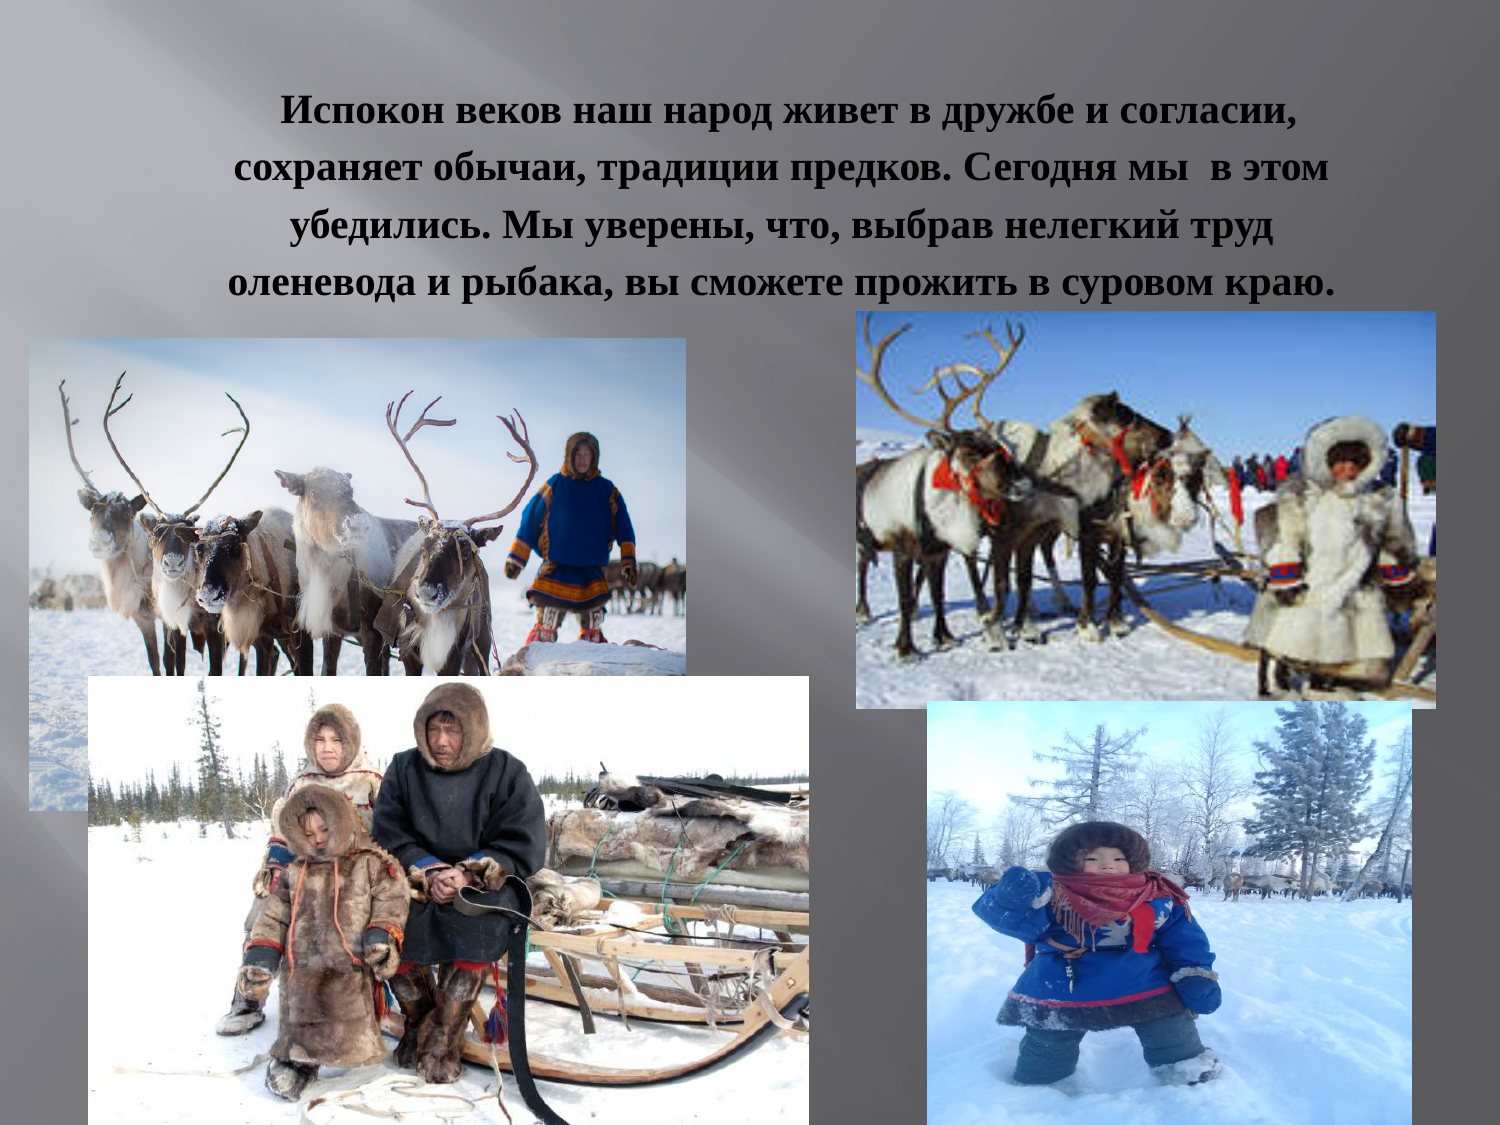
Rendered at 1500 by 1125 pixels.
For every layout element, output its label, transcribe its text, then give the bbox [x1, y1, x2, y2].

picture [856, 311, 1436, 1125]
picture [29, 337, 810, 1125]
title Испокон веков наш народ живет в дружбе и согласии, сохраняет обычаи, традиции предков. Сегодня мы в этом убедились. Мы уверены, что, выбрав нелегкий труд оленевода и рыбака, вы сможете прожить в суровом краю. [100, 54, 1388, 374]
